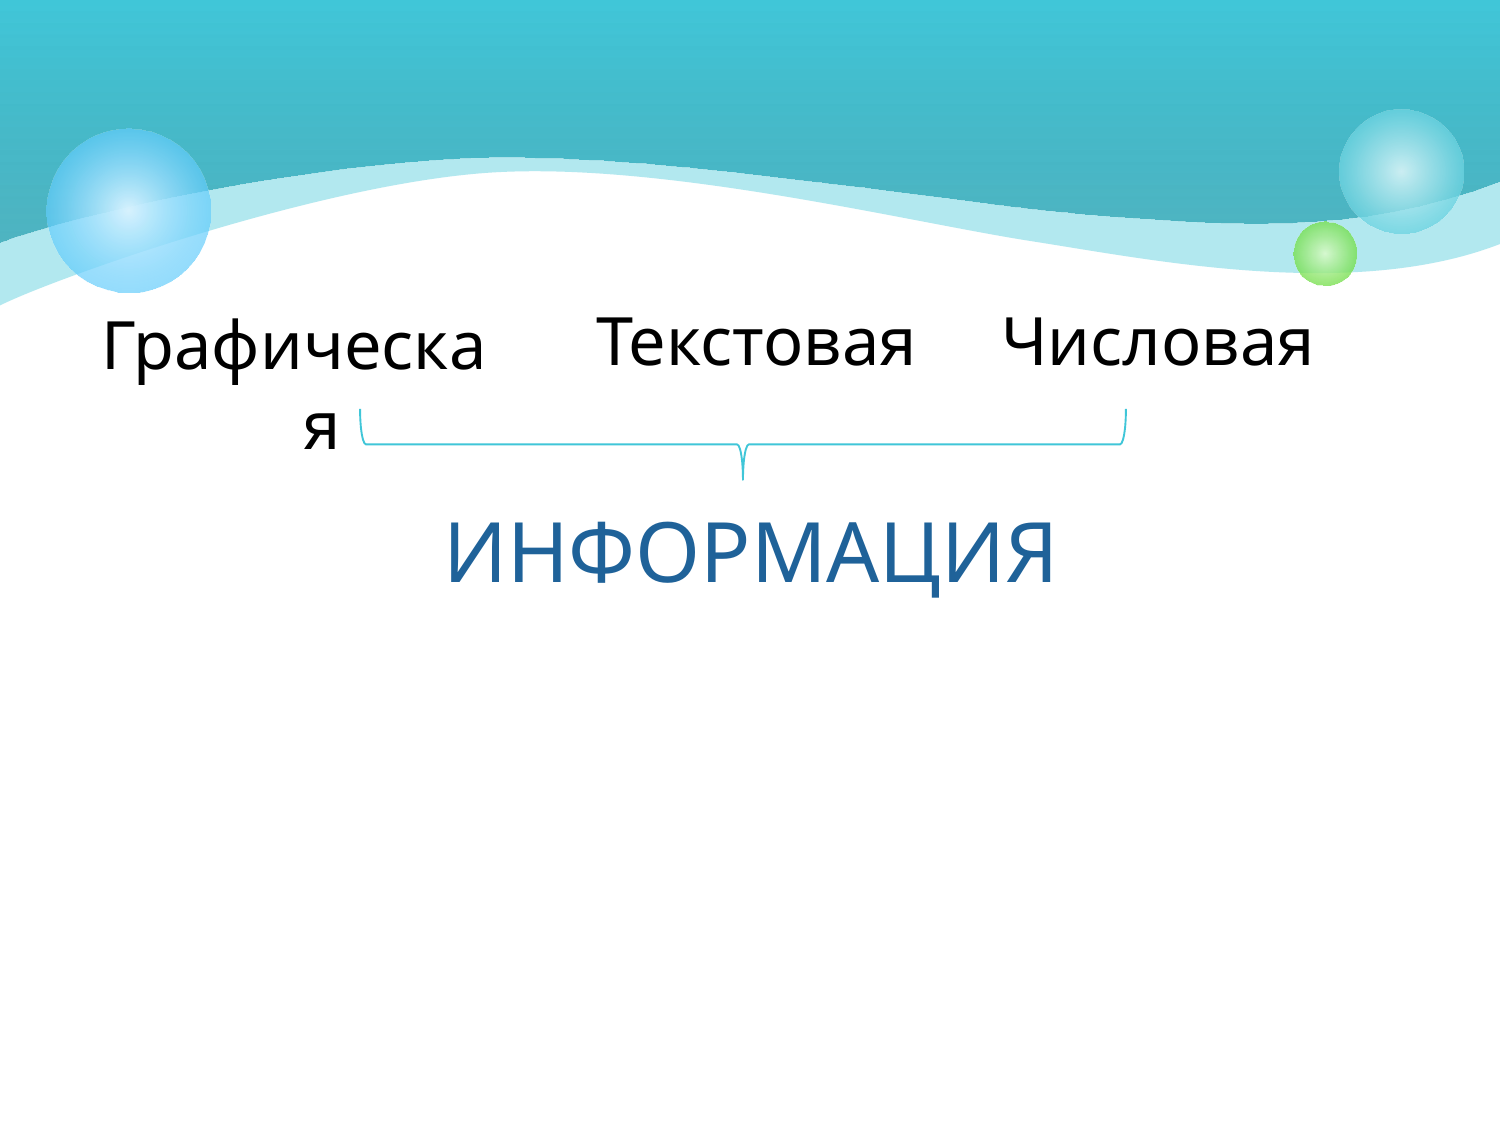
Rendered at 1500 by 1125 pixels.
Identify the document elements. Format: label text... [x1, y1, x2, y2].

text_box Текстовая [537, 290, 977, 393]
text_box Числовая [977, 290, 1378, 393]
text_box ИНФОРМАЦИЯ [428, 491, 1074, 607]
text_box [359, 408, 1127, 481]
list Графическая [75, 295, 514, 398]
